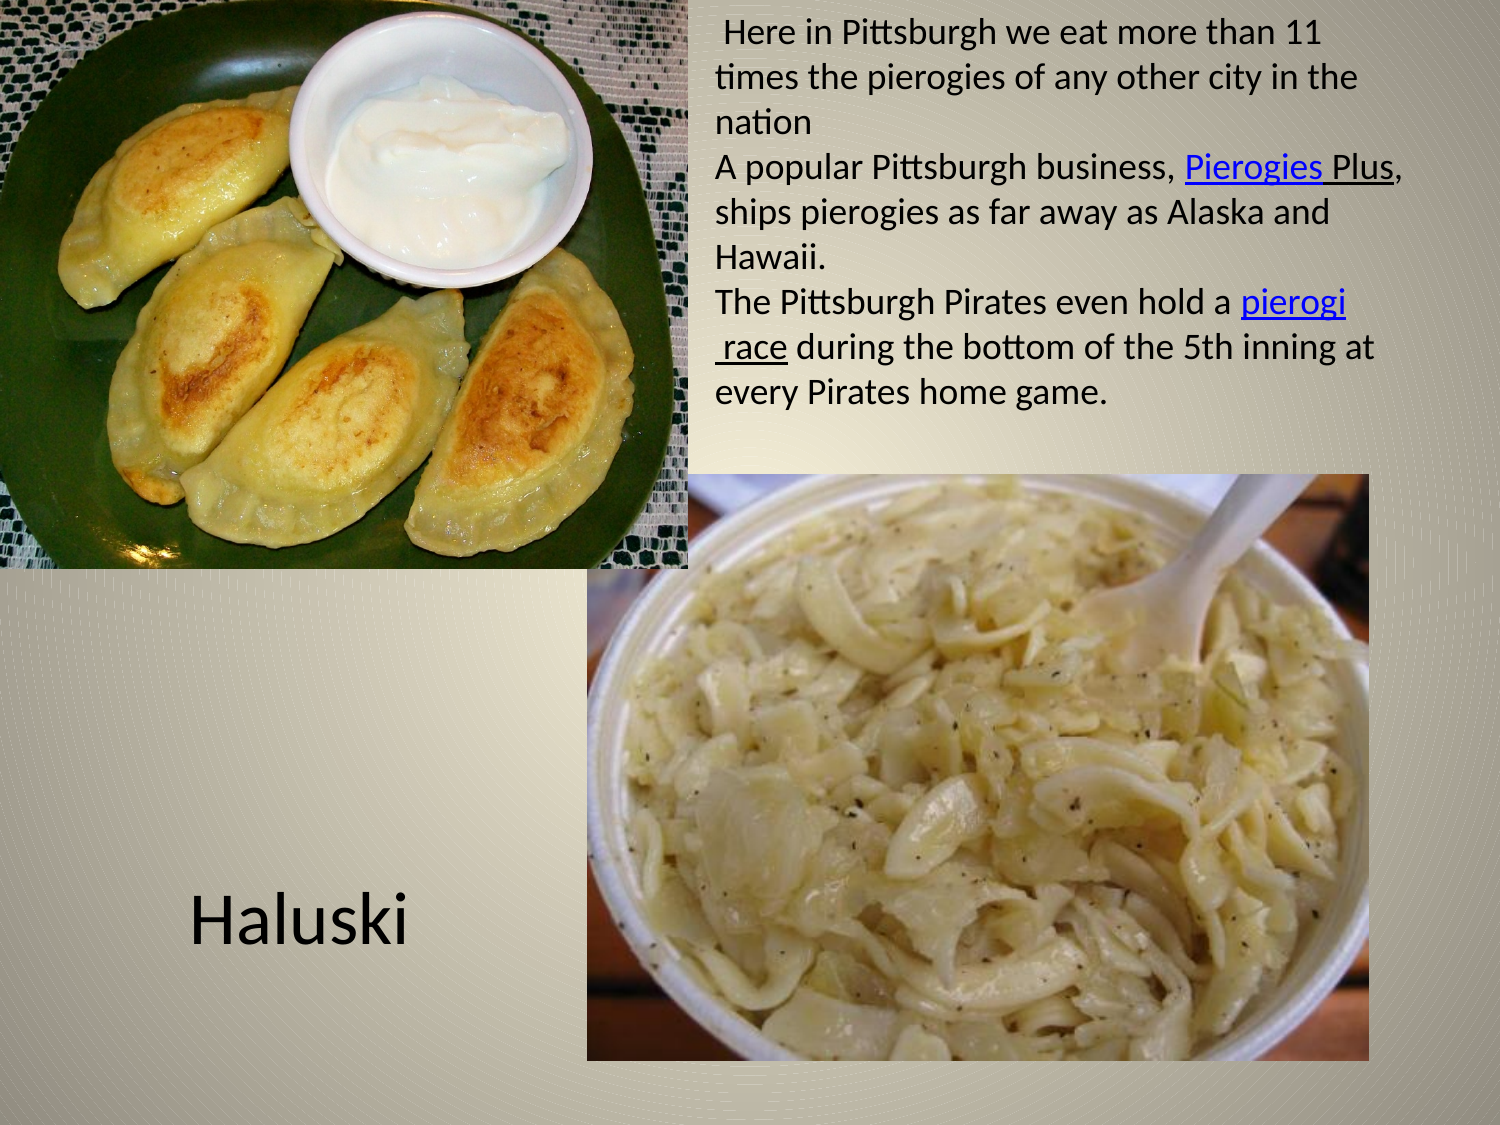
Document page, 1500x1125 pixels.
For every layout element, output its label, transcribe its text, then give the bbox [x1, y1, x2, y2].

picture [0, 0, 1369, 1062]
text_box Haluski [174, 862, 425, 968]
text_box Here in Pittsburgh we eat more than 11 times the pierogies of any other city in the nation A popular Pittsburgh business, Pierogies Plus, ships pierogies as far away as Alaska and Hawaii. The Pittsburgh Pirates even hold a pierogi race during the bottom of the 5th inning at every Pirates home game. [699, 0, 1425, 420]
